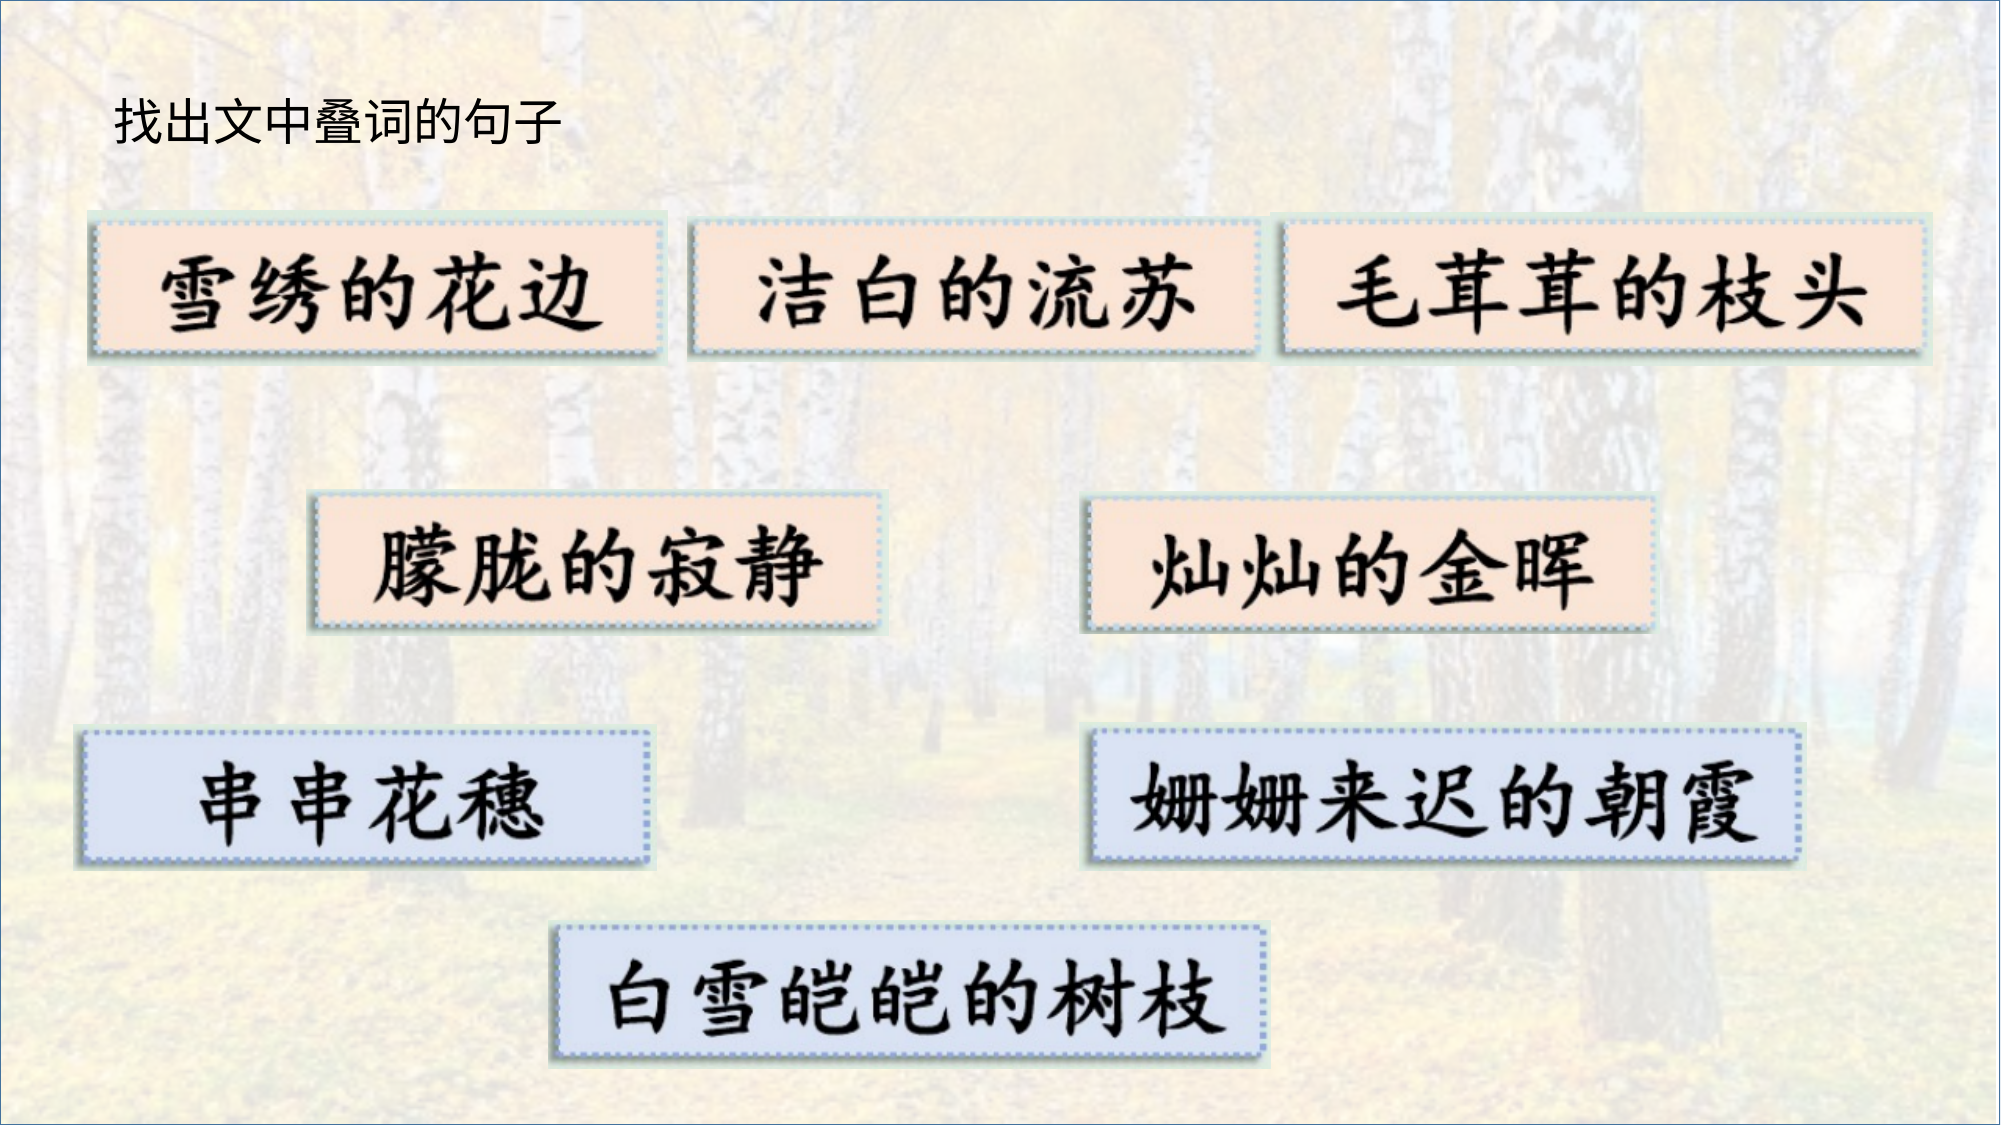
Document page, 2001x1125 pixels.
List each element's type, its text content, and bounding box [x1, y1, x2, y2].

picture [87, 210, 668, 366]
text_box 找出文中叠词的句子 [98, 82, 1271, 158]
picture [687, 212, 1933, 366]
picture [548, 920, 1271, 1069]
picture [73, 724, 657, 871]
picture [1079, 722, 1807, 871]
picture [1079, 491, 1660, 634]
picture [305, 489, 889, 636]
